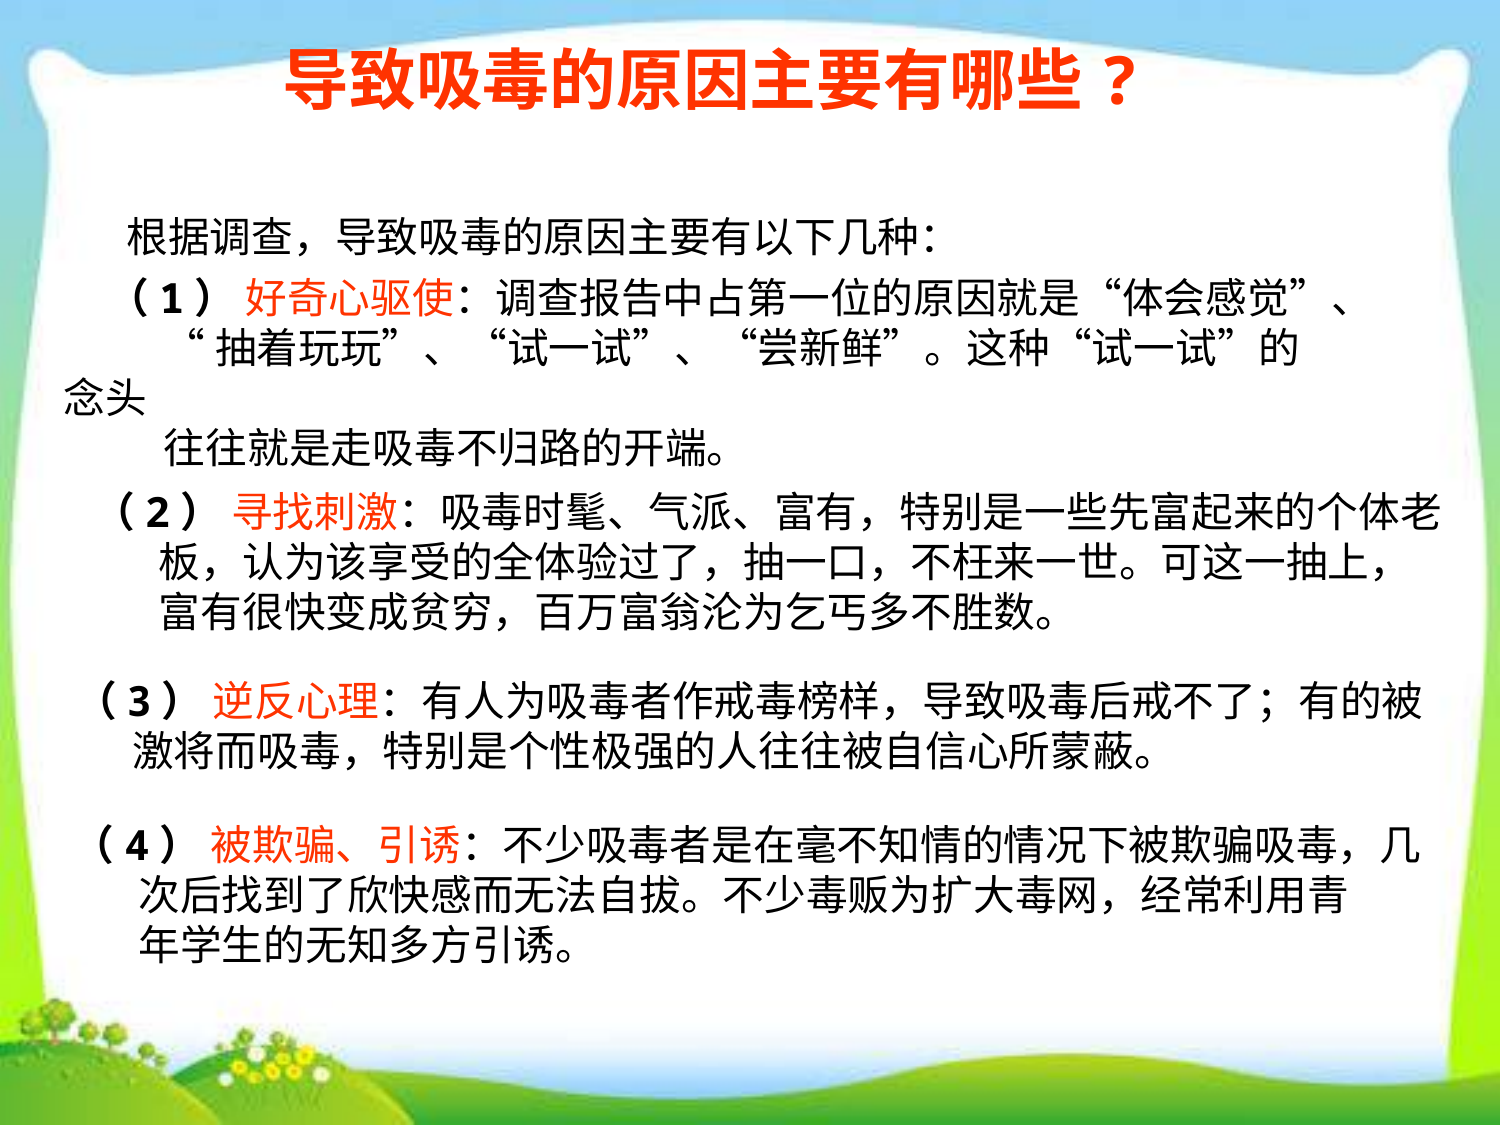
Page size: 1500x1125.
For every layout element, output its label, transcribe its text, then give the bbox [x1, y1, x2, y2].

text_box （4） 被欺骗、引诱：不少吸毒者是在毫不知情的情况下被欺骗吸毒，几 次后找到了欣快感而无法自拔。不少毒贩为扩大毒网，经常利用青 年学生的无知多方引诱。 [58, 811, 1436, 976]
picture [0, 0, 1500, 1125]
text_box （3） 逆反心理：有人为吸毒者作戒毒榜样，导致吸毒后戒不了；有的被 激将而吸毒，特别是个性极强的人往往被自信心所蒙蔽。 [42, 667, 1439, 783]
text_box （2） 寻找刺激：吸毒时髦、气派、富有，特别是一些先富起来的个体老 板，认为该享受的全体验过了，抽一口，不枉来一世。可这一抽上， 富有很快变成贫穷，百万富翁沦为乞丐多不胜数。 [78, 478, 1457, 644]
text_box （1） 好奇心驱使：调查报告中占第一位的原因就是“体会感觉”、 “抽着玩玩”、“试一试”、“尝新鲜”。这种“试一试”的念头 往往就是走吸毒不归路的开端。 [49, 289, 1356, 455]
text_box 导致吸毒的原因主要有哪些? [267, 30, 1155, 126]
text_box 根据调查，导致吸毒的原因主要有以下几种： [111, 203, 977, 269]
